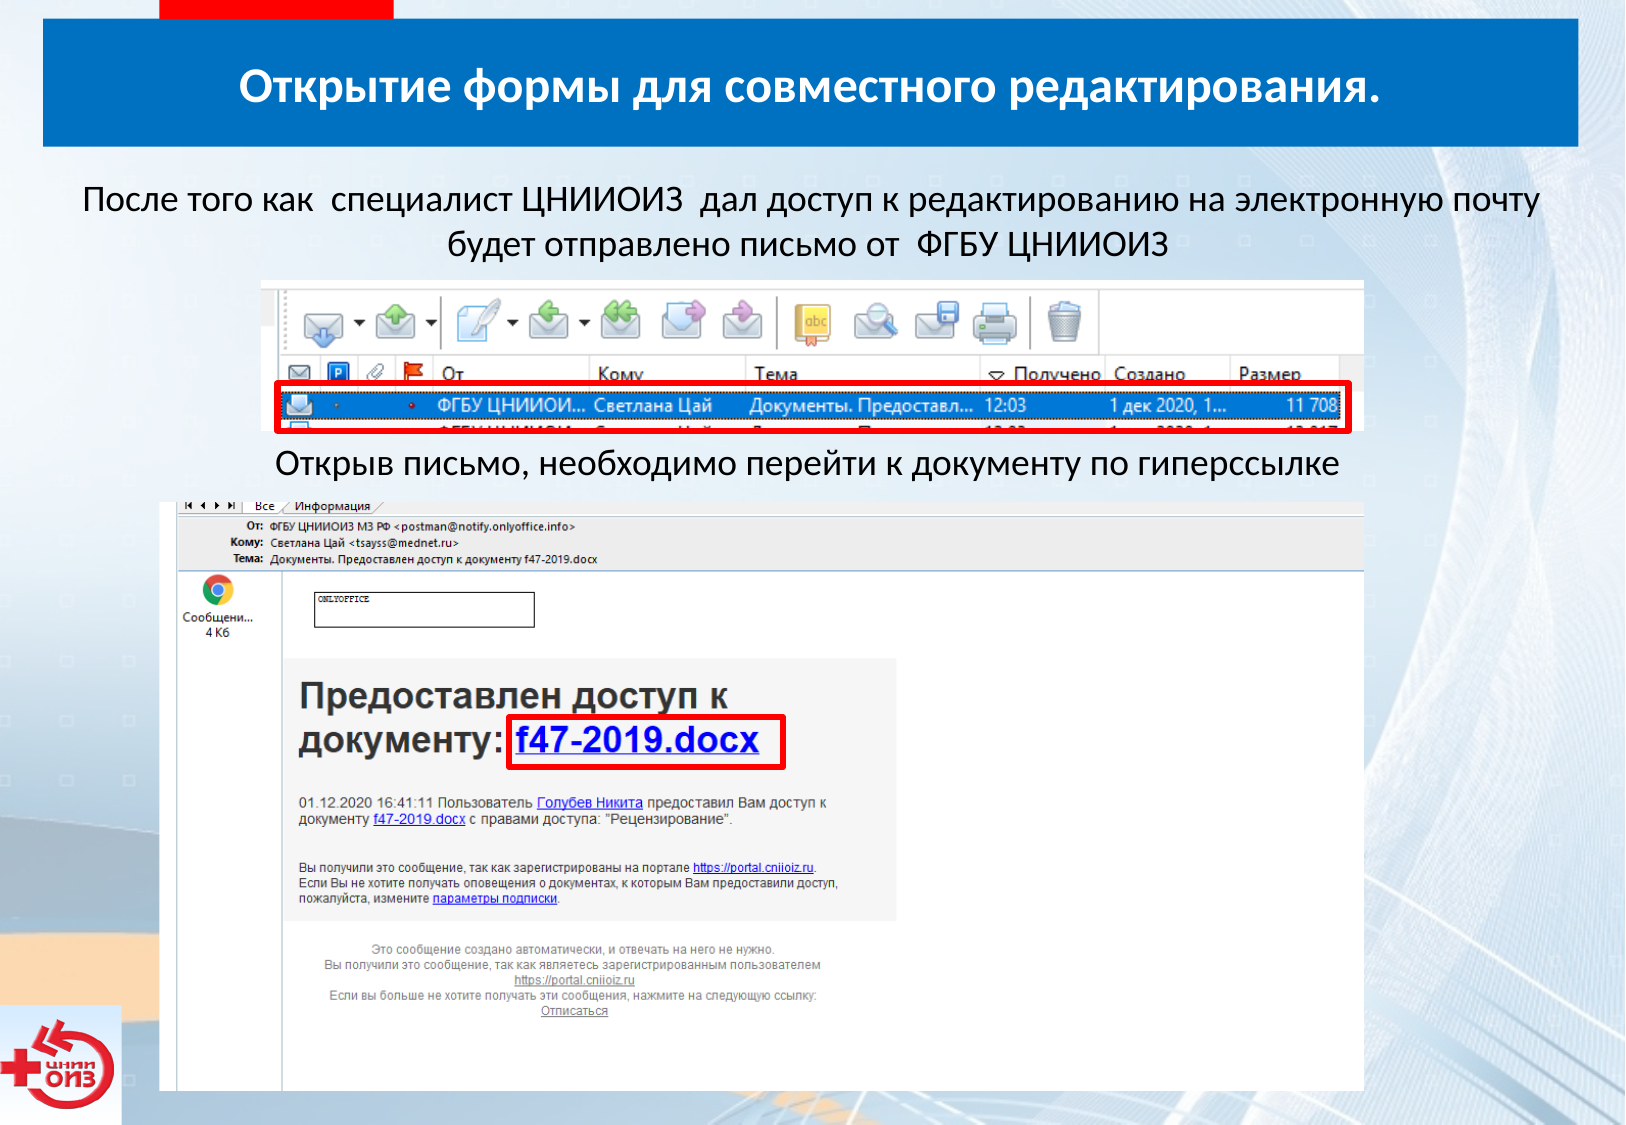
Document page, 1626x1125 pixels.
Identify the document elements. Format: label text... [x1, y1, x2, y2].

title Открытие формы для совместного редактирования. [41, 17, 1580, 149]
picture [0, 1005, 122, 1125]
text_box Открыв письмо, необходимо перейти к документу по гиперссылке [40, 430, 1585, 491]
picture [159, 502, 1365, 1091]
picture [260, 280, 1365, 431]
text_box После того как специалист ЦНИИОИЗ дал доступ к редактированию на электронную почту будет отправлено письмо от ФГБУ ЦНИИОИЗ [40, 166, 1585, 272]
text_box [157, 0, 396, 21]
